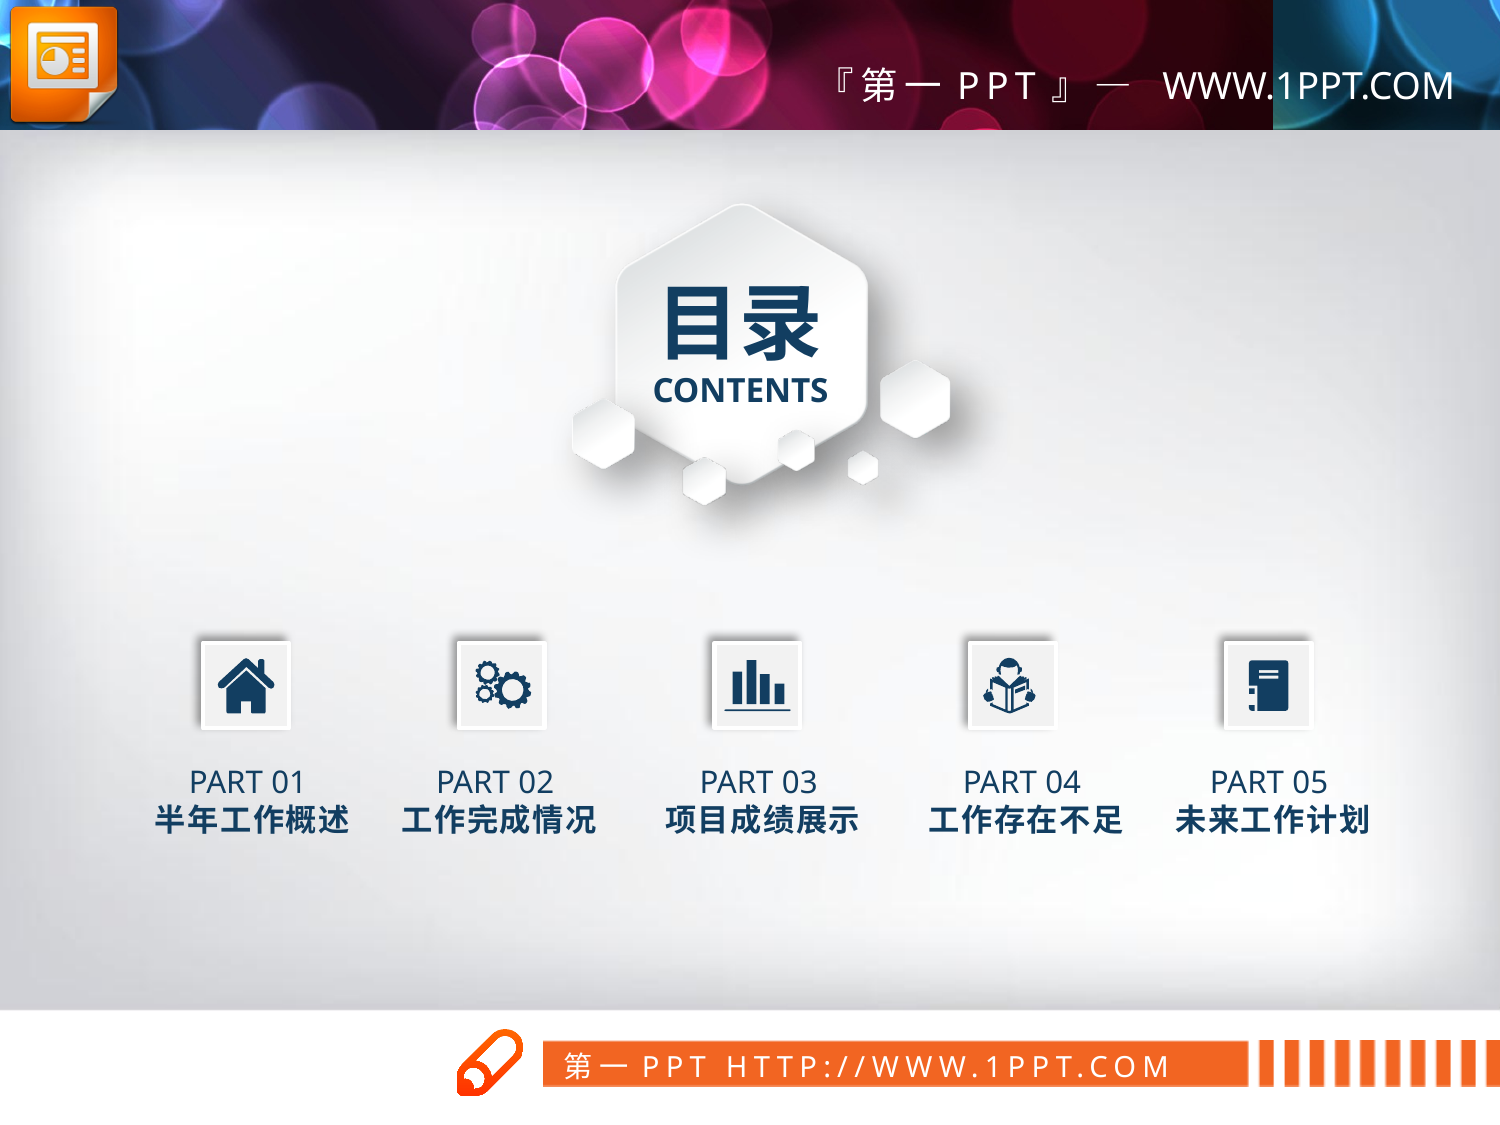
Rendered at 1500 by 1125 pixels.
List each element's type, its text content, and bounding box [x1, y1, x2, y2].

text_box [458, 642, 545, 729]
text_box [714, 642, 801, 729]
text_box PART 04 工作存在不足 [913, 755, 1139, 845]
text_box PART 02 工作完成情况 [386, 755, 612, 845]
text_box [572, 175, 911, 514]
picture [543, 1040, 1500, 1087]
picture [0, 0, 1500, 1012]
text_box PART 01 半年工作概述 [139, 755, 365, 845]
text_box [202, 642, 290, 729]
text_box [1225, 642, 1312, 729]
text_box PART 05 未来工作计划 [1160, 755, 1386, 845]
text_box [969, 642, 1057, 729]
text_box PART 03 项目成绩展示 [650, 755, 876, 845]
